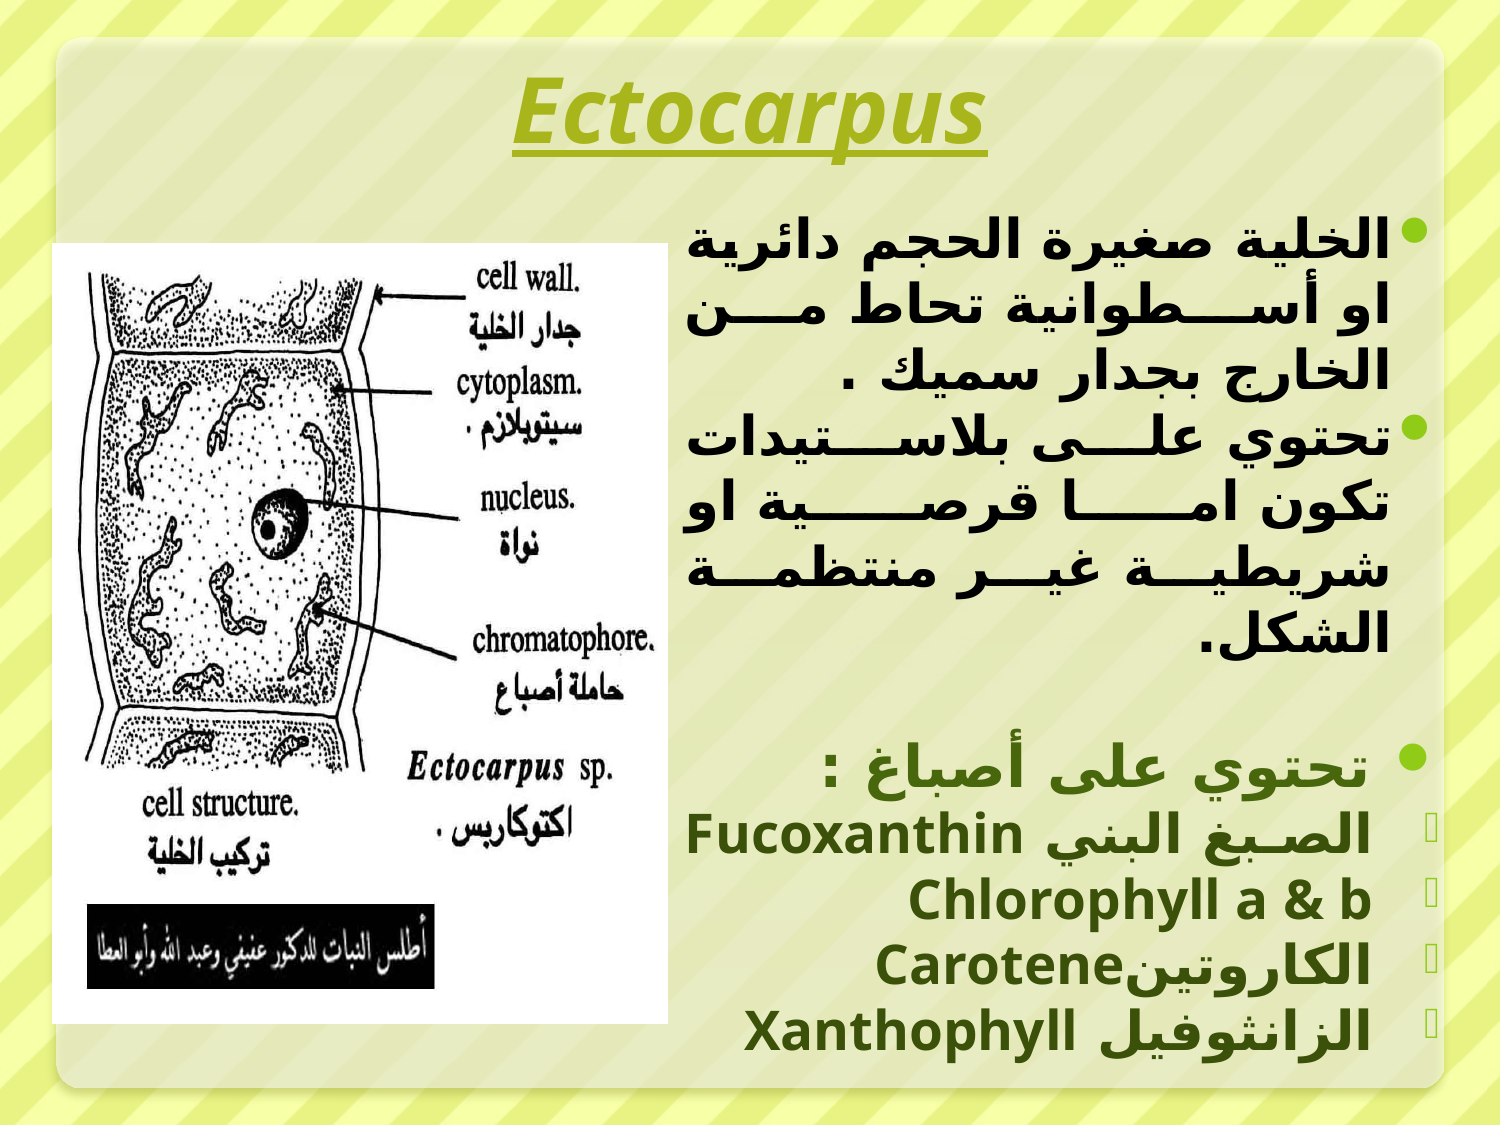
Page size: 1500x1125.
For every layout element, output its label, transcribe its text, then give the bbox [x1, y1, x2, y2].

picture [52, 243, 668, 1024]
list الخلية صغيرة الحجم دائرية او أسطوانية تحاط من الخارج بجدار سميك . تحتوي على بلاستيدات تكون اما قرصية او شريطية غير منتظمة الشكل. تحتوي على أصباغ : الصبغ البني Fucoxanthin Chlorophyll a & b الكاروتينCarotene الزانثوفيل Xanthophyll [677, 196, 1471, 1083]
title Ectocarpus [75, 0, 1425, 169]
